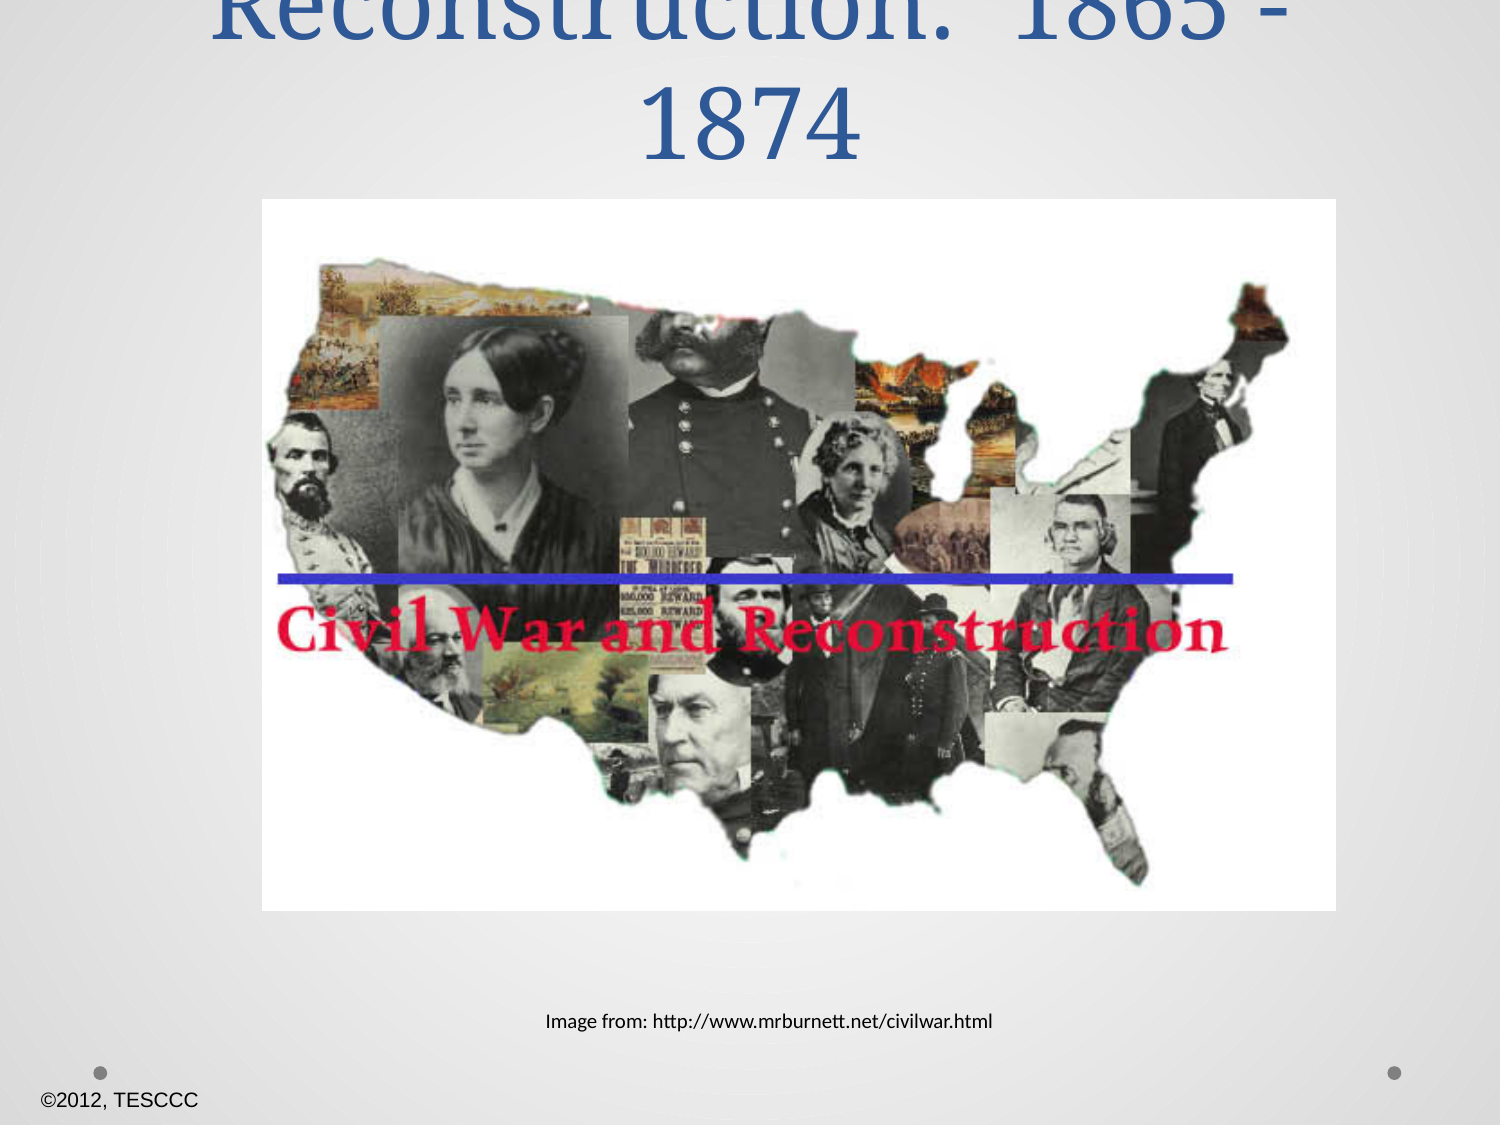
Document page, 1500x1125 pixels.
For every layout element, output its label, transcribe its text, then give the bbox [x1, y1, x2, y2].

text_box ©2012, TESCCC [26, 1079, 364, 1119]
title Reconstruction: 1865 - 1874 [75, 24, 1425, 188]
picture [262, 199, 1337, 911]
text_box Image from: http://www.mrburnett.net/civilwar.html [530, 999, 1009, 1040]
